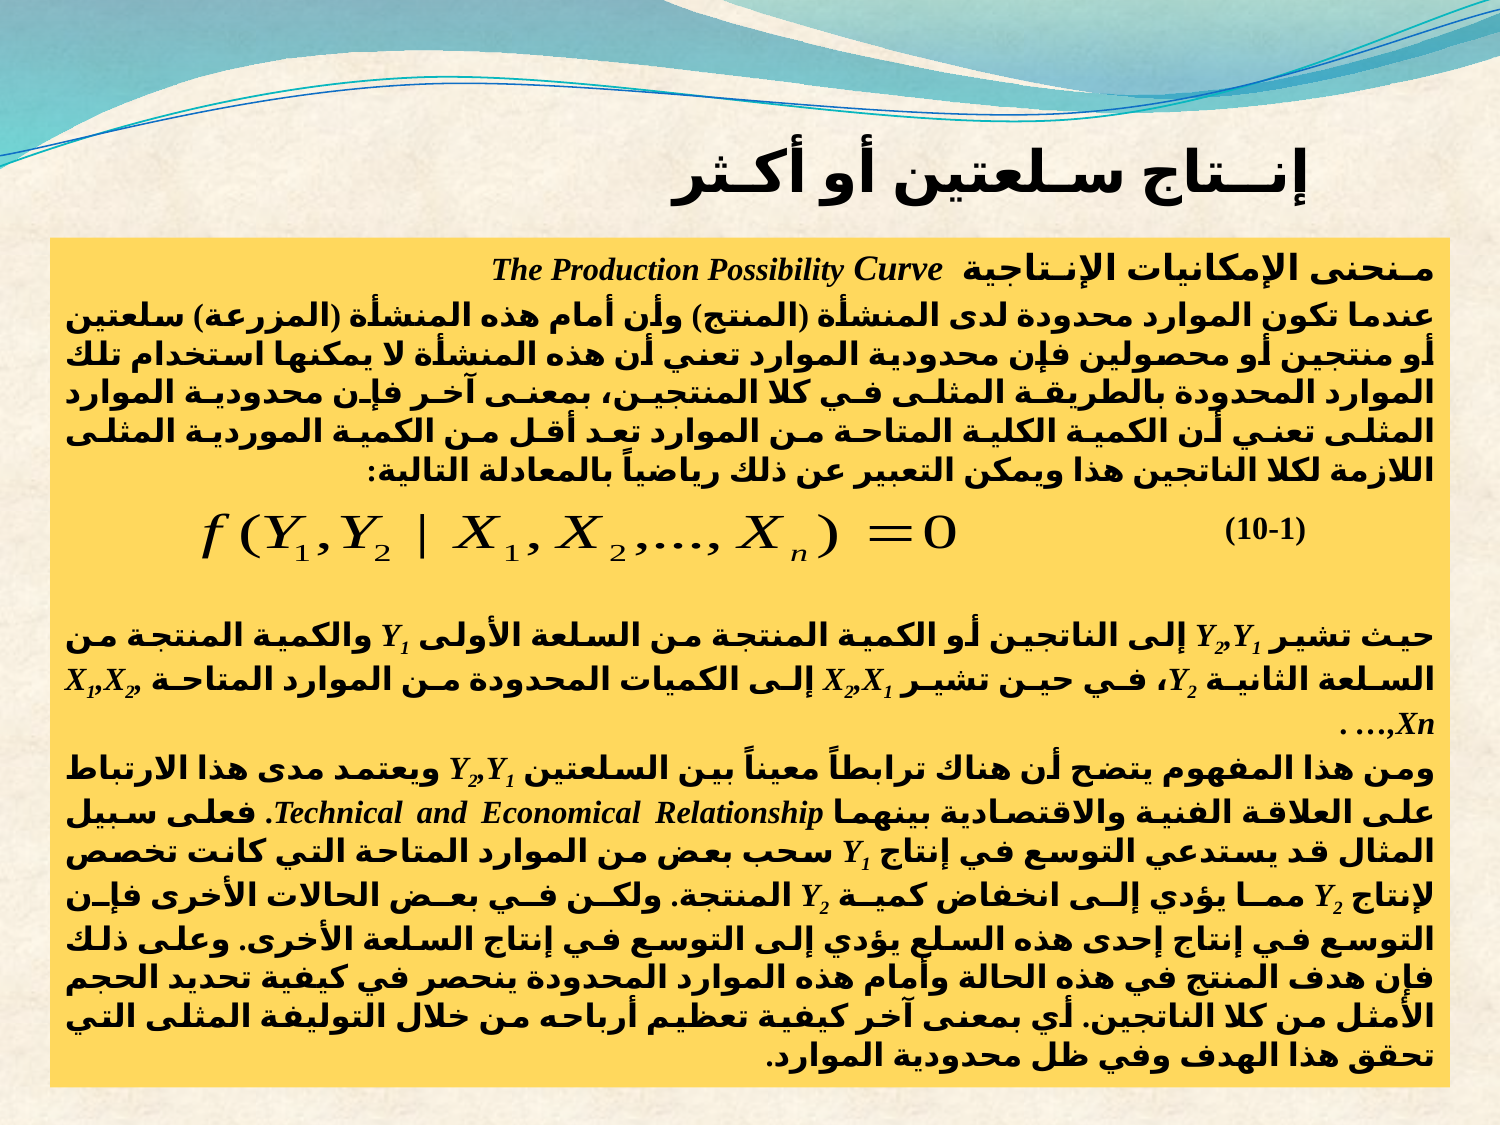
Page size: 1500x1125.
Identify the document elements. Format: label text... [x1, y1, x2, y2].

text_box إنــتاج سـلعتين أو أكـثر [223, 110, 1327, 227]
table_header ∆Y1 [167, 501, 982, 586]
list مـنحنى الإمكانيات الإنـتاجية The Production Possibility Curve عندما تكون الموارد محدودة لدى المنشأة (المنتج) وأن أمام هذه المنشأة (المزرعة) سلعتين أو منتجين أو محصولين فإن محدودية الموارد تعني أن هذه المنشأة لا يمكنها استخدام تلك الموارد المحدودة بالطريقة المثلى في كلا المنتجين، بمعنى آخر فإن محدودية الموارد المثلى تعني أن الكمية الكلية المتاحة من الموارد تعد أقل من الكمية الموردية المثلى اللازمة لكلا الناتجين هذا ويمكن التعبير عن ذلك رياضياً بالمعادلة التالية: (10-1) حيث تشير Y2,Y1 إلى الناتجين أو الكمية المنتجة من السلعة الأولى Y1 والكمية المنتجة من السلعة الثانية Y2، في حين تشير X2,X1 إلى الكميات المحدودة من الموارد المتاحة X1,X2,…,Xn . ومن هذا المفهوم يتضح أن هناك ترابطاً معيناً بين السلعتين Y2,Y1 ويعتمد مدى هذا الارتباط على العلاقة الفنية والاقتصادية بينهما Technical and Economical Relationship. فعلى سبيل المثال قد يستدعي التوسع في إنتاج Y1 سحب بعض من الموارد المتاحة التي كانت تخصص لإنتاج Y2 مما يؤدي إلى انخفاض كمية Y2 المنتجة. ولكن في بعض الحالات الأخرى فإن التوسع في إنتاج إحدى هذه السلع يؤدي إلى التوسع في إنتاج السلعة الأخرى. وعلى ذلك فإن هدف المنتج في هذه الحالة وأمام هذه الموارد المحدودة ينحصر في كيفية تحديد الحجم الأمثل من كلا الناتجين. أي بمعنى آخر كيفية تعظيم أرباحه من خلال التوليفة المثلى التي تحقق هذا الهدف وفي ظل محدودية الموارد. [50, 237, 1450, 1088]
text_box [174, 499, 976, 574]
